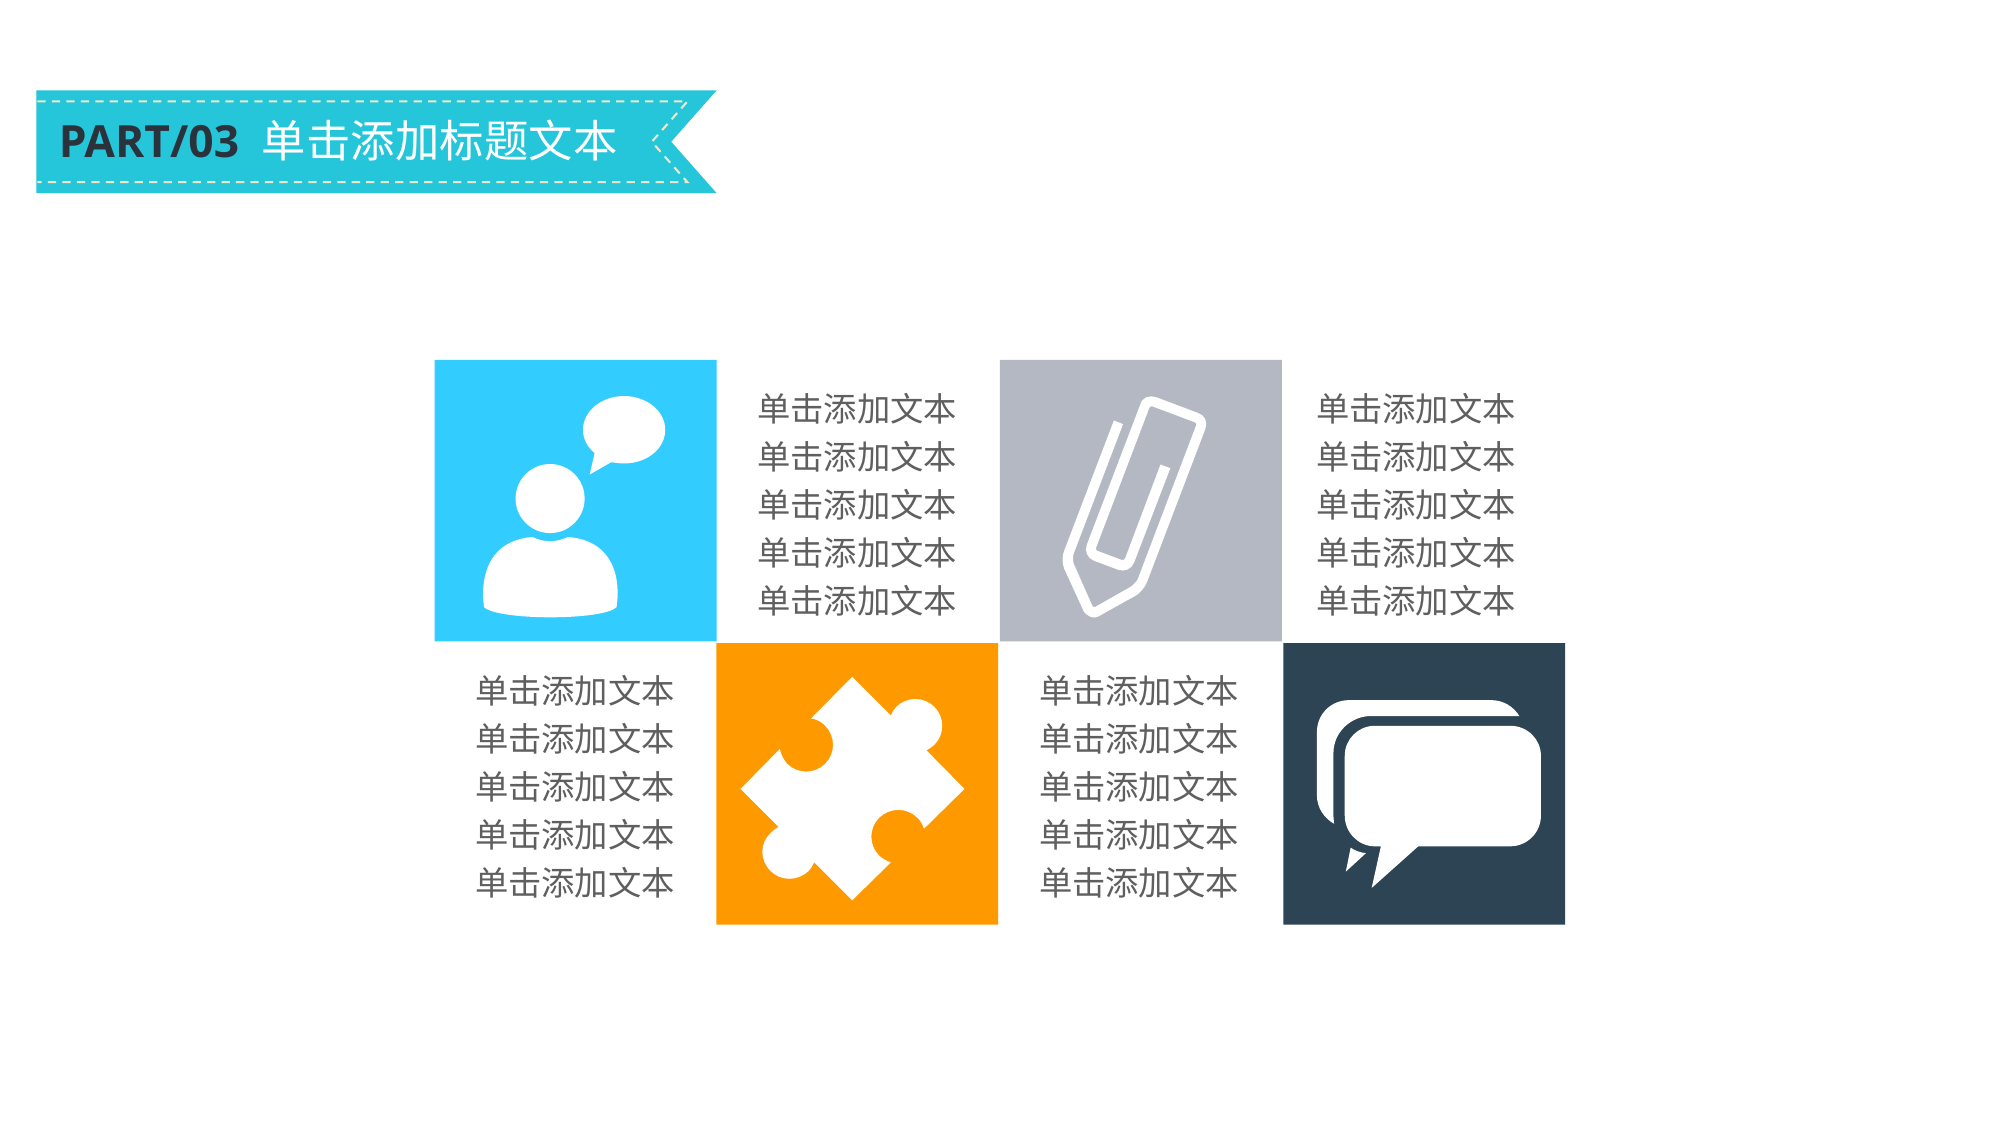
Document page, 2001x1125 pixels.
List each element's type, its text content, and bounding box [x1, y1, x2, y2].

text_box 单击添加文本 单击添加文本 单击添加文本 单击添加文本 单击添加文本 [460, 655, 690, 910]
text_box 单击添加文本 单击添加文本 单击添加文本 单击添加文本 单击添加文本 [1301, 373, 1531, 628]
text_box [434, 359, 717, 642]
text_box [36, 90, 717, 194]
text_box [999, 359, 1282, 642]
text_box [716, 643, 999, 925]
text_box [1283, 643, 1566, 925]
text_box 单击添加文本 单击添加文本 单击添加文本 单击添加文本 单击添加文本 [1024, 655, 1254, 910]
text_box 单击添加文本 单击添加文本 单击添加文本 单击添加文本 单击添加文本 [742, 373, 972, 628]
